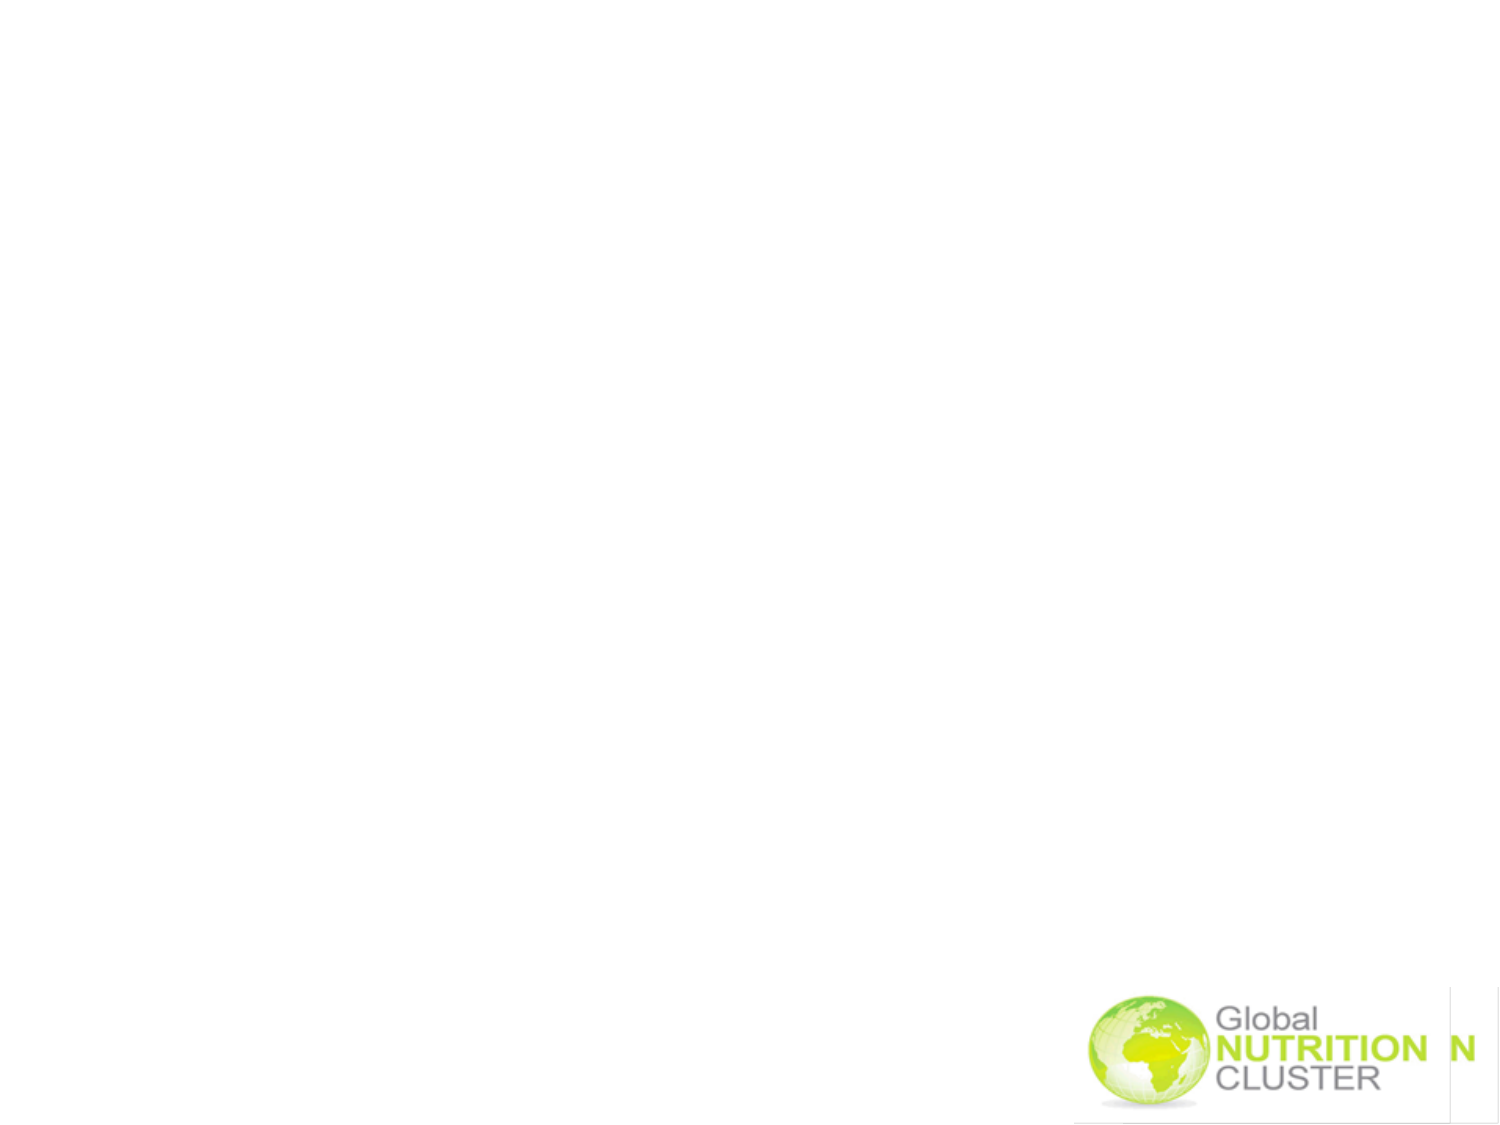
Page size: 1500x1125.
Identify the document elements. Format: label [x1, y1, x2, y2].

picture [1074, 987, 1500, 1125]
